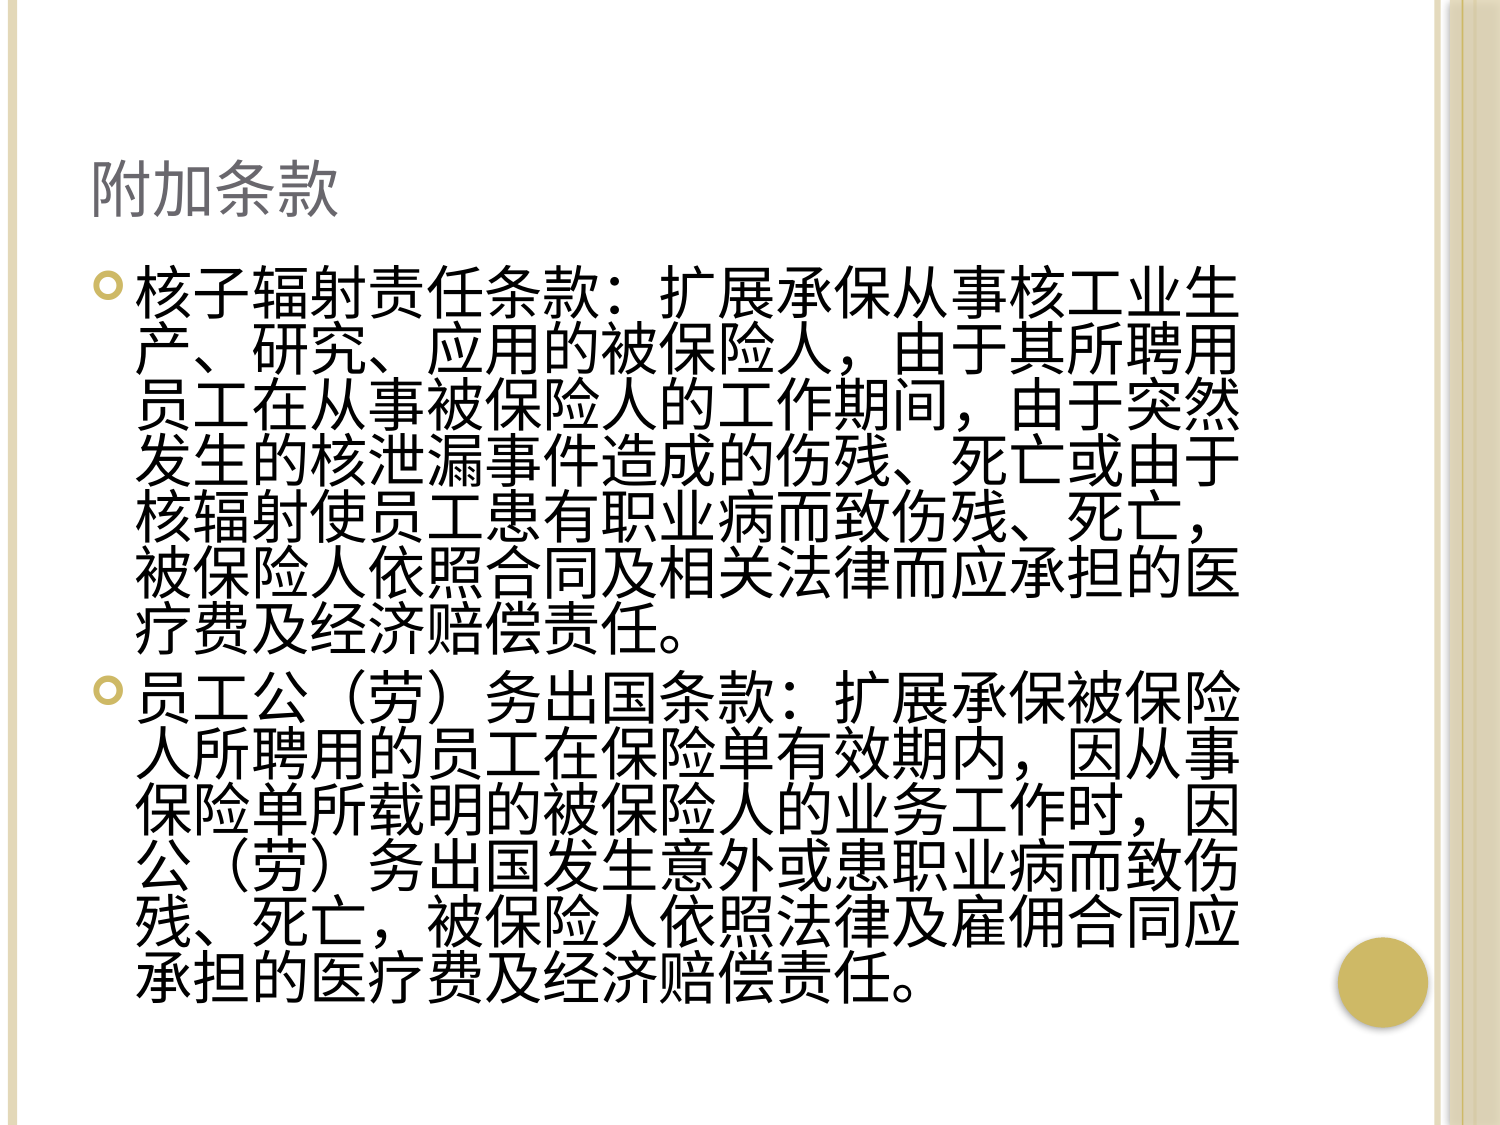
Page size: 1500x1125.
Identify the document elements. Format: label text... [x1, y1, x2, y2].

title 附加条款 [75, 45, 1300, 233]
list 核子辐射责任条款：扩展承保从事核工业生产、研究、应用的被保险人，由于其所聘用员工在从事被保险人的工作期间，由于突然发生的核泄漏事件造成的伤残、死亡或由于核辐射使员工患有职业病而致伤残、死亡，被保险人依照合同及相关法律而应承担的医疗费及经济赔偿责任。 员工公（劳）务出国条款：扩展承保被保险人所聘用的员工在保险单有效期内，因从事保险单所载明的被保险人的业务工作时，因公（劳）务出国发生意外或患职业病而致伤残、死亡，被保险人依照法律及雇佣合同应承担的医疗费及经济赔偿责任。 [74, 262, 1301, 1063]
